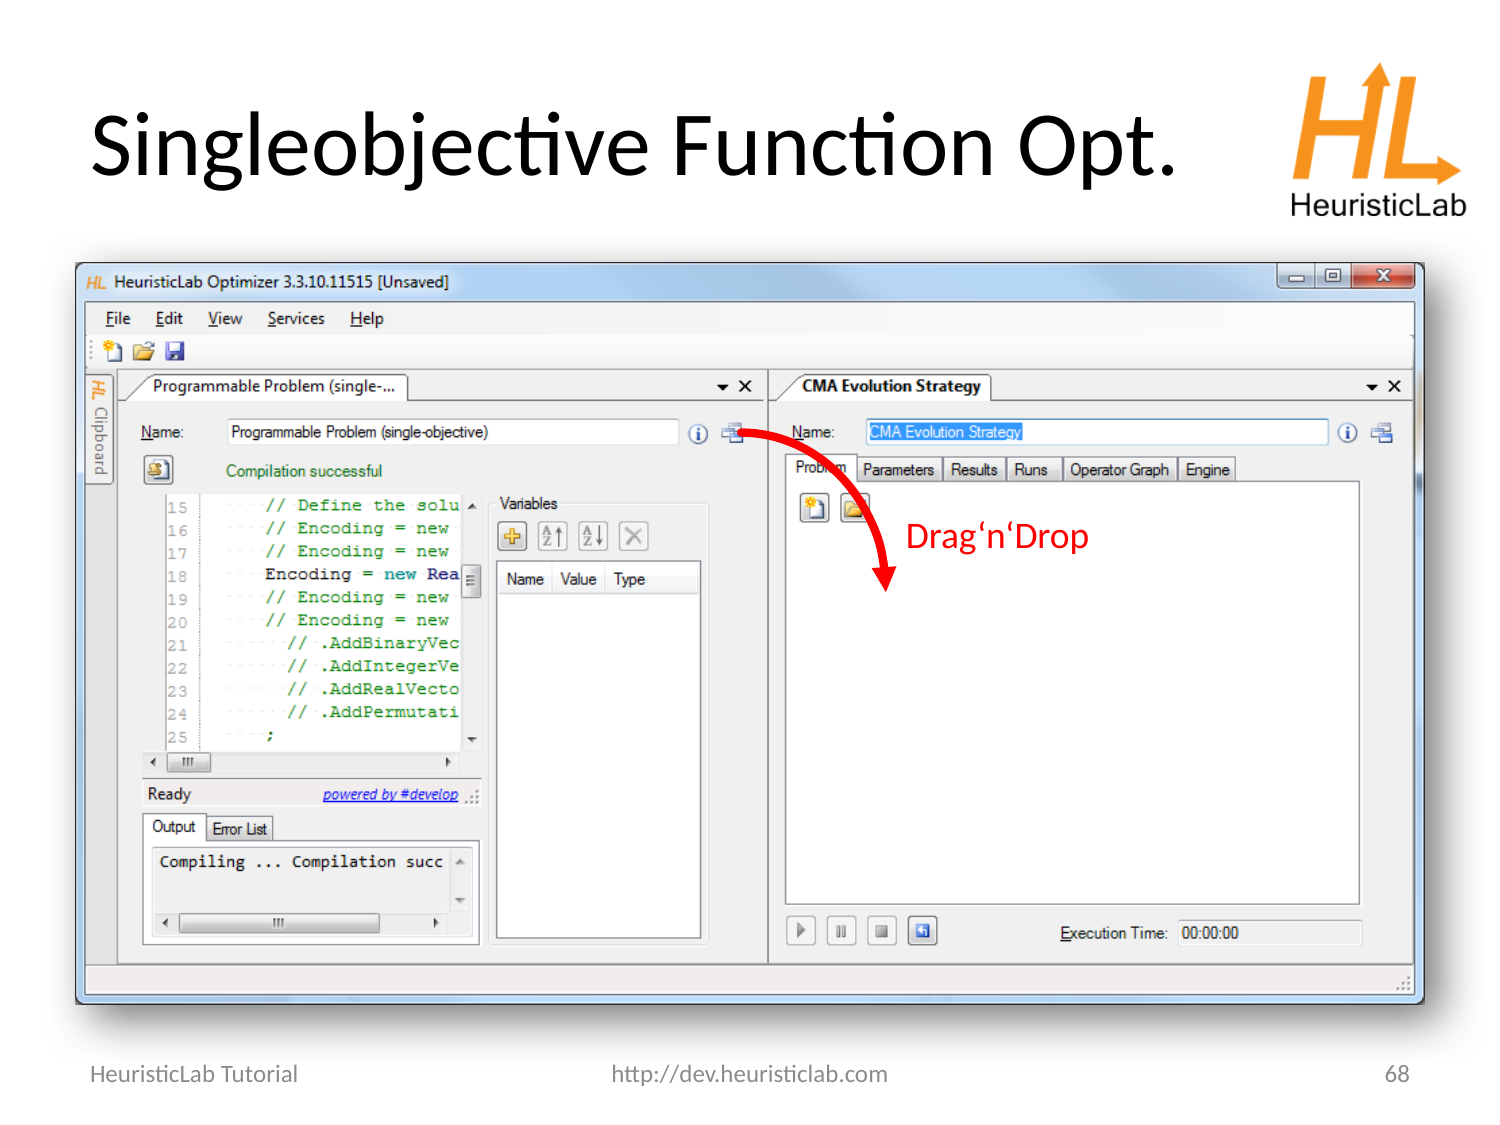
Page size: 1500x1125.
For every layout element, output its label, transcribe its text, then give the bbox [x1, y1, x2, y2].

footer http://dev.heuristiclab.com [512, 1042, 988, 1103]
slide_number HeuristicLab Tutorial [75, 1042, 425, 1103]
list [74, 262, 1426, 1006]
picture [1281, 27, 1474, 244]
title Singleobjective Function Opt. [75, 45, 1282, 233]
slide_number 68 [1074, 1042, 1425, 1103]
